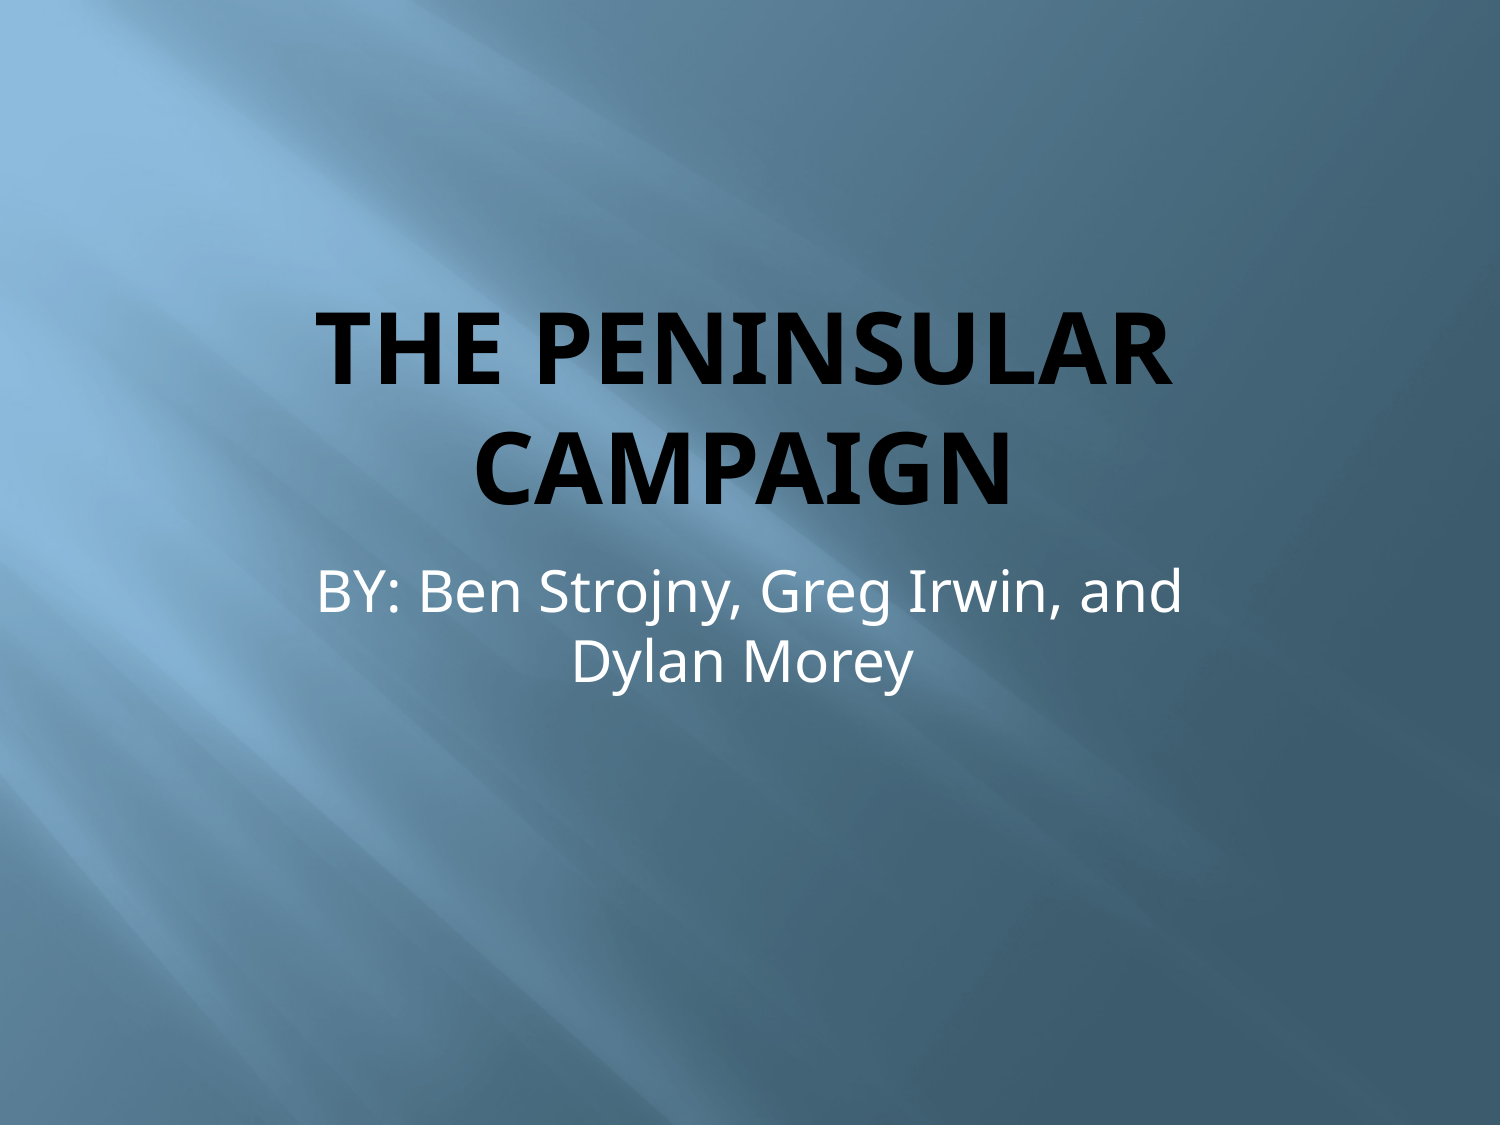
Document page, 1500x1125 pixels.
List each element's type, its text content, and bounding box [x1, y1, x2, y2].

subtitle BY: Ben Strojny, Greg Irwin, and Dylan Morey [225, 546, 1275, 834]
title The Peninsular Campaign [69, 224, 1420, 525]
